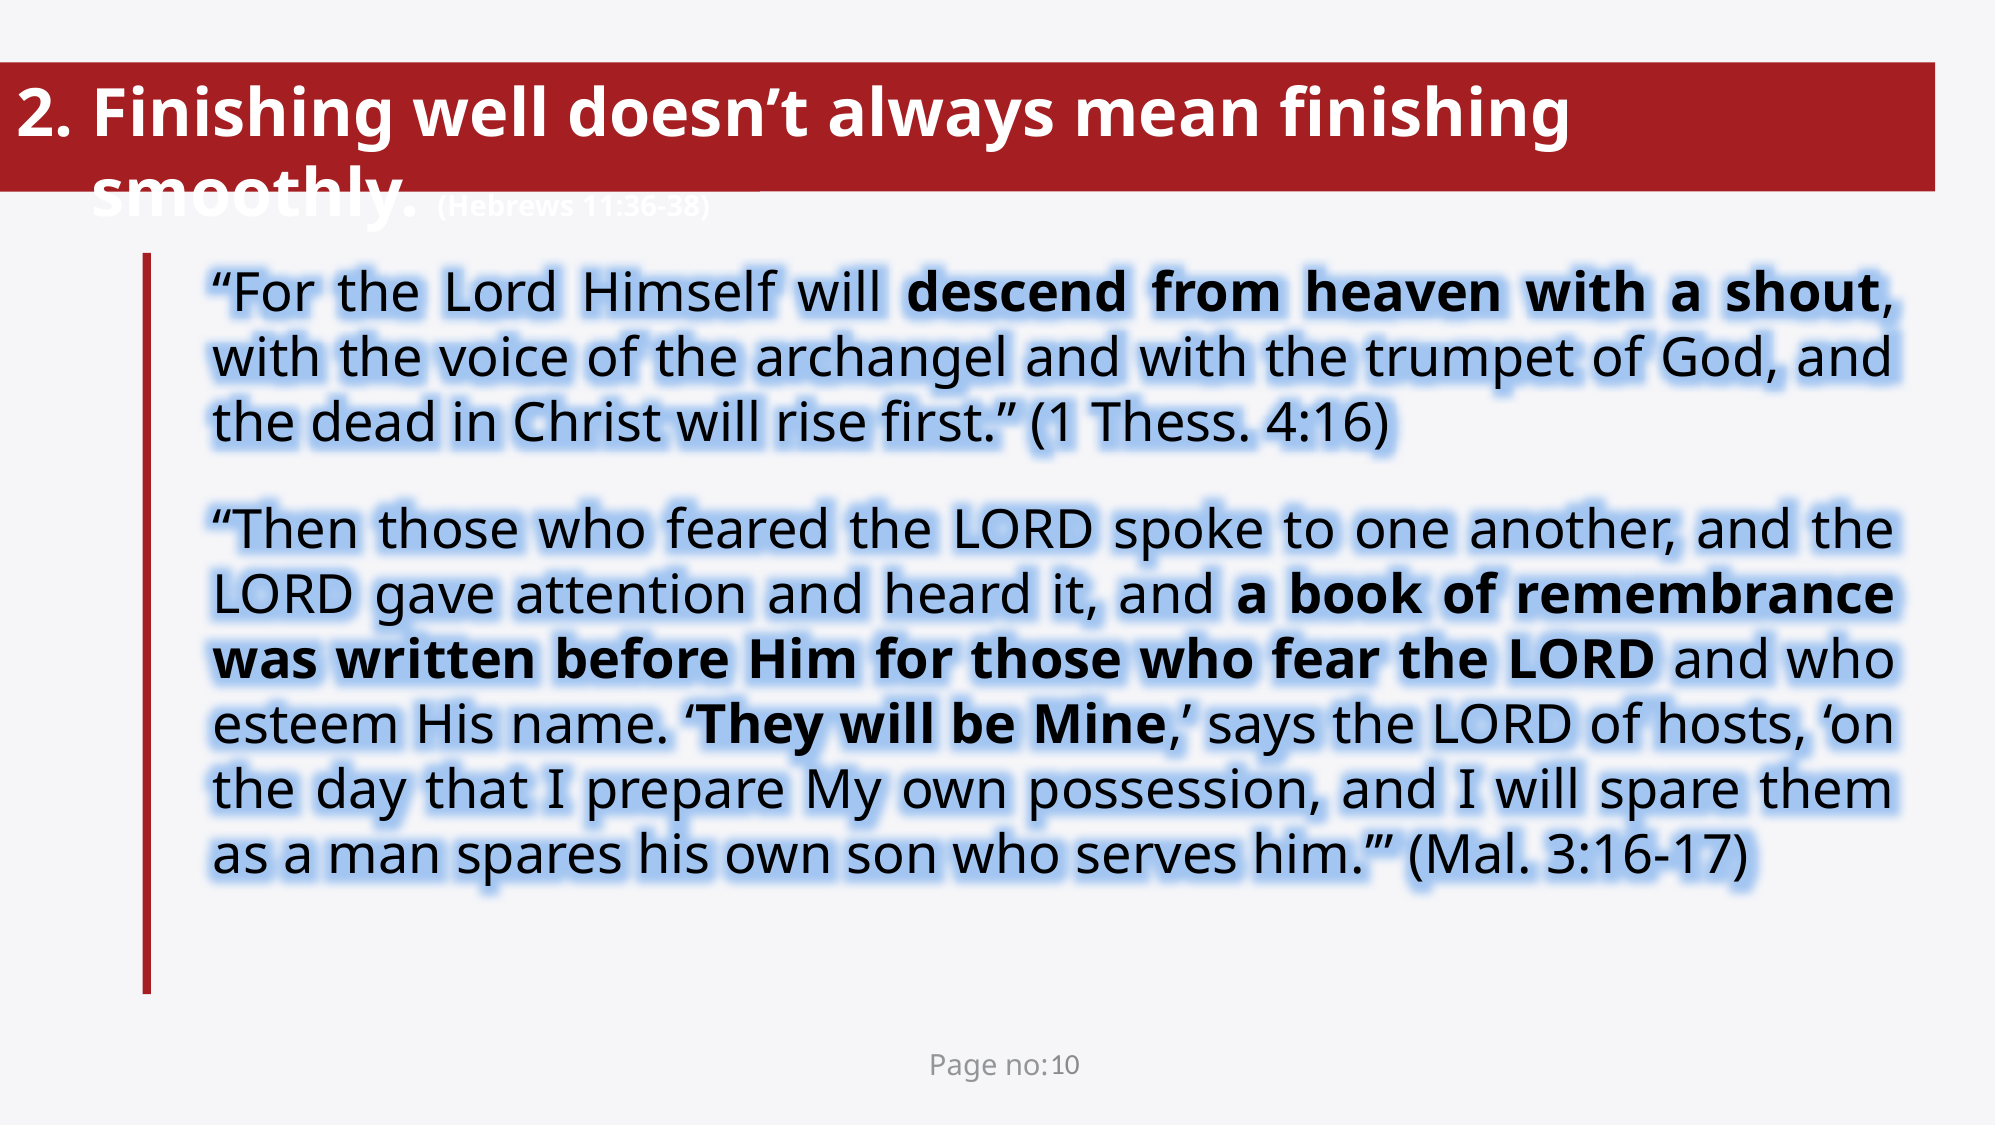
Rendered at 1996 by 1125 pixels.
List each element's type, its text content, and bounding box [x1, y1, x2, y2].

text_box “Then those who feared the Lord spoke to one another, and the Lord gave attention and heard it, and a book of remembrance was written before Him for those who fear the Lord and who esteem His name. ‘They will be Mine,’ says the Lord of hosts, ‘on the day that I prepare My own possession, and I will spare them as a man spares his own son who serves him.’” (Mal. 3:16-17) [198, 487, 1911, 892]
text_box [1, 62, 1936, 194]
text_box “For the Lord Himself will descend from heaven with a shout, with the voice of the archangel and with the trumpet of God, and the dead in Christ will rise first.” (1 Thess. 4:16) [198, 249, 1911, 460]
